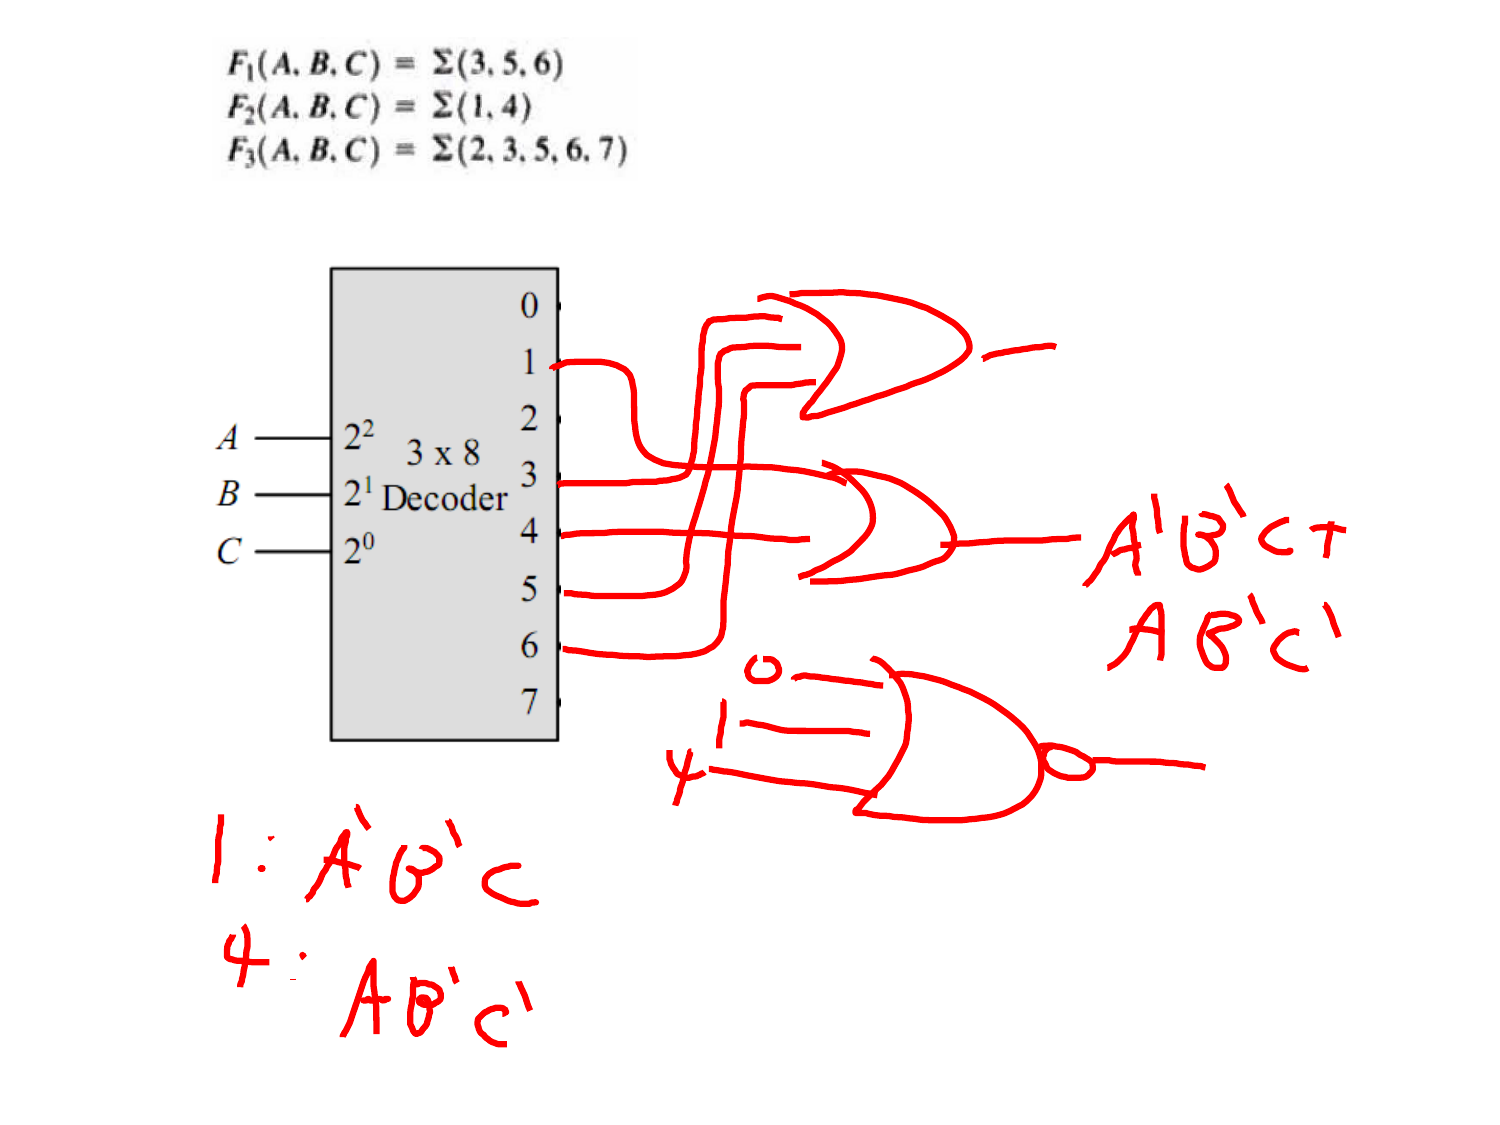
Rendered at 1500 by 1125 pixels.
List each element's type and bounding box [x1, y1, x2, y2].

text_box [810, 470, 955, 583]
text_box [1038, 744, 1094, 779]
text_box [362, 997, 389, 1002]
text_box [739, 721, 871, 735]
text_box [715, 344, 802, 433]
text_box [1310, 526, 1347, 531]
text_box [1129, 627, 1165, 634]
text_box [687, 750, 692, 761]
text_box [982, 344, 1057, 360]
text_box [793, 674, 884, 687]
text_box [226, 934, 270, 964]
text_box [1225, 484, 1245, 518]
picture [199, 224, 562, 765]
text_box [214, 814, 222, 884]
text_box [565, 428, 684, 485]
text_box [1198, 612, 1240, 669]
text_box [854, 657, 1043, 821]
picture [212, 37, 638, 181]
text_box [798, 462, 841, 578]
text_box [450, 966, 458, 984]
text_box [239, 962, 246, 988]
text_box [1111, 544, 1142, 556]
text_box [757, 291, 971, 419]
text_box [565, 538, 731, 658]
text_box [484, 864, 537, 905]
text_box [565, 530, 806, 541]
text_box [565, 361, 819, 476]
text_box [659, 315, 783, 424]
text_box [330, 831, 348, 862]
text_box [306, 862, 350, 901]
text_box [1084, 513, 1139, 586]
text_box [517, 981, 531, 1011]
text_box [624, 467, 711, 531]
text_box [242, 925, 249, 946]
text_box [323, 859, 361, 870]
text_box [740, 381, 816, 447]
text_box [1324, 531, 1331, 559]
text_box [708, 768, 871, 795]
text_box [1092, 759, 1206, 769]
text_box [476, 1007, 507, 1046]
text_box [1107, 631, 1163, 669]
text_box [1138, 604, 1163, 631]
text_box [1324, 604, 1340, 638]
text_box [1153, 493, 1161, 534]
text_box [355, 806, 370, 830]
text_box [940, 536, 1082, 546]
text_box [674, 468, 741, 534]
text_box [1260, 519, 1292, 553]
text_box [674, 778, 685, 806]
text_box [718, 700, 725, 749]
text_box [1272, 630, 1309, 670]
text_box [1182, 512, 1224, 571]
text_box [565, 537, 666, 597]
text_box [746, 656, 780, 682]
text_box [391, 845, 441, 902]
text_box [668, 750, 706, 779]
text_box [1248, 594, 1264, 625]
text_box [447, 820, 461, 847]
text_box [409, 977, 442, 1035]
text_box [341, 960, 378, 1038]
